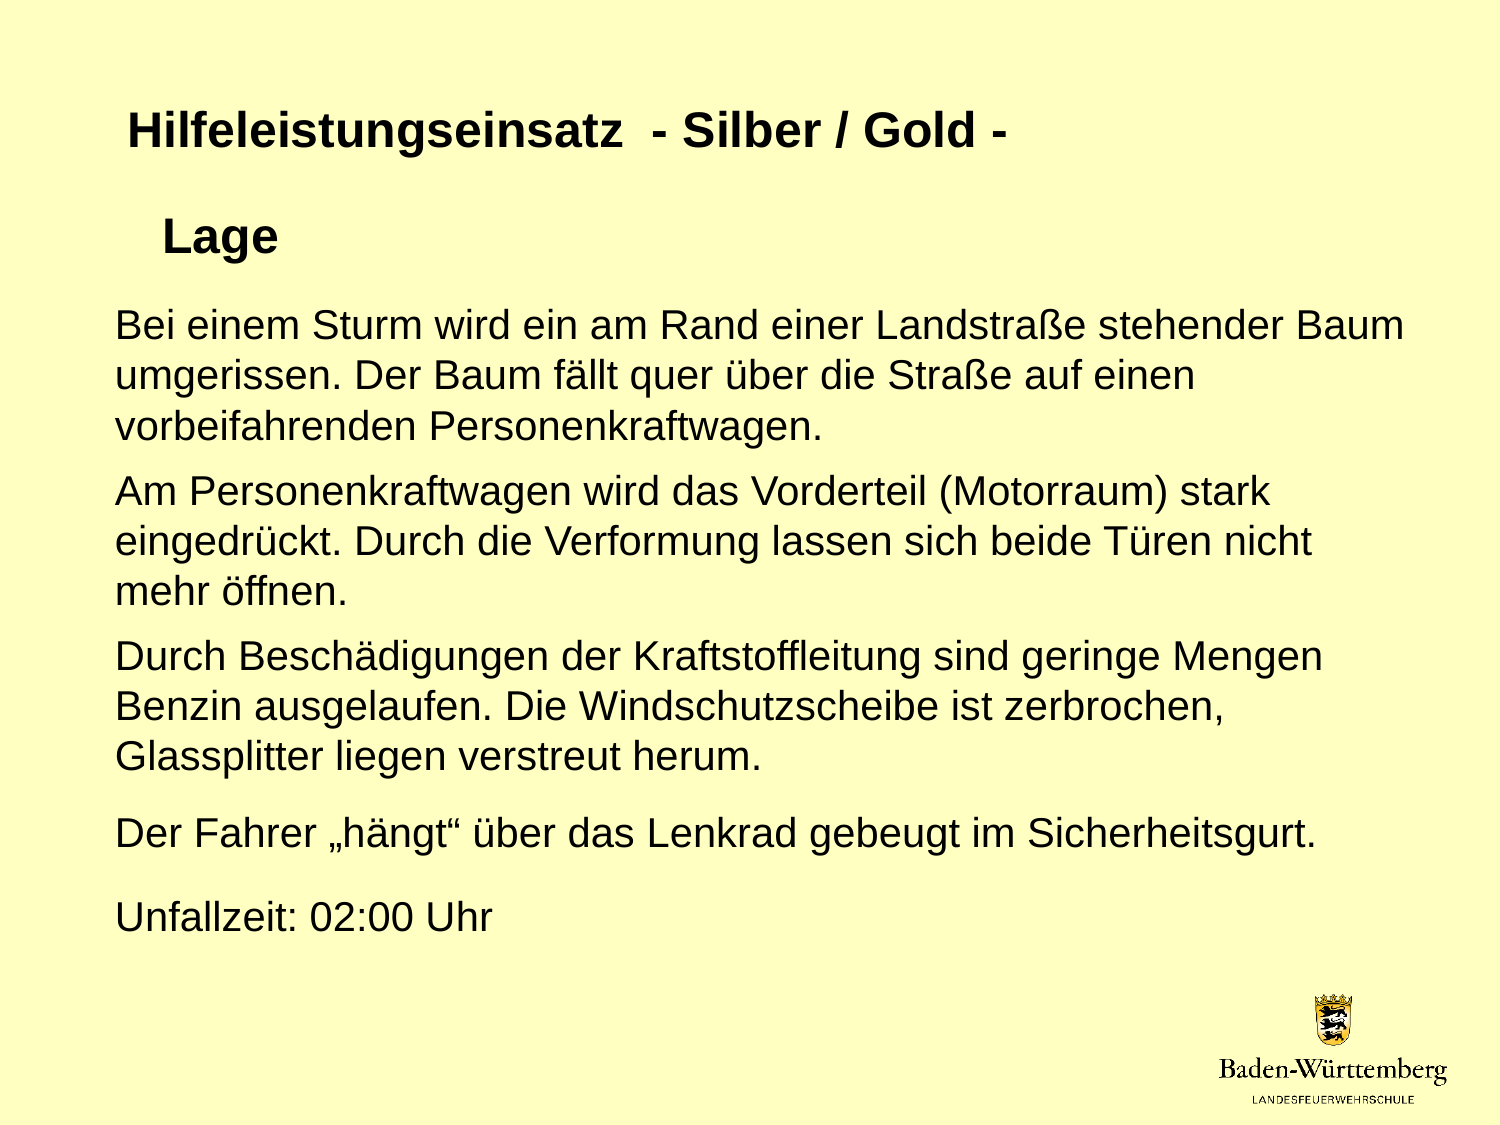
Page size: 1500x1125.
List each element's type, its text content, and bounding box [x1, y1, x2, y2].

picture [1219, 992, 1447, 1106]
text_box Bei einem Sturm wird ein am Rand einer Landstraße stehender Baum umgerissen. Der Baum fällt quer über die Straße auf einen vorbeifahrenden Personenkraftwagen. [100, 290, 1424, 456]
text_box Lage [147, 196, 396, 272]
text_box Am Personenkraftwagen wird das Vorderteil (Motorraum) stark eingedrückt. Durch die Verformung lassen sich beide Türen nicht mehr öffnen. [100, 456, 1341, 621]
text_box Durch Beschädigungen der Kraftstoffleitung sind geringe Mengen Benzin ausgelaufen. Die Windschutzscheibe ist zerbrochen, Glassplitter liegen verstreut herum. [100, 621, 1388, 787]
text_box Der Fahrer „hängt“ über das Lenkrad gebeugt im Sicherheitsgurt. [100, 798, 1376, 864]
text_box Unfallzeit: 02:00 Uhr [100, 882, 508, 948]
text_box Hilfeleistungseinsatz - Silber / Gold - [112, 90, 1152, 165]
